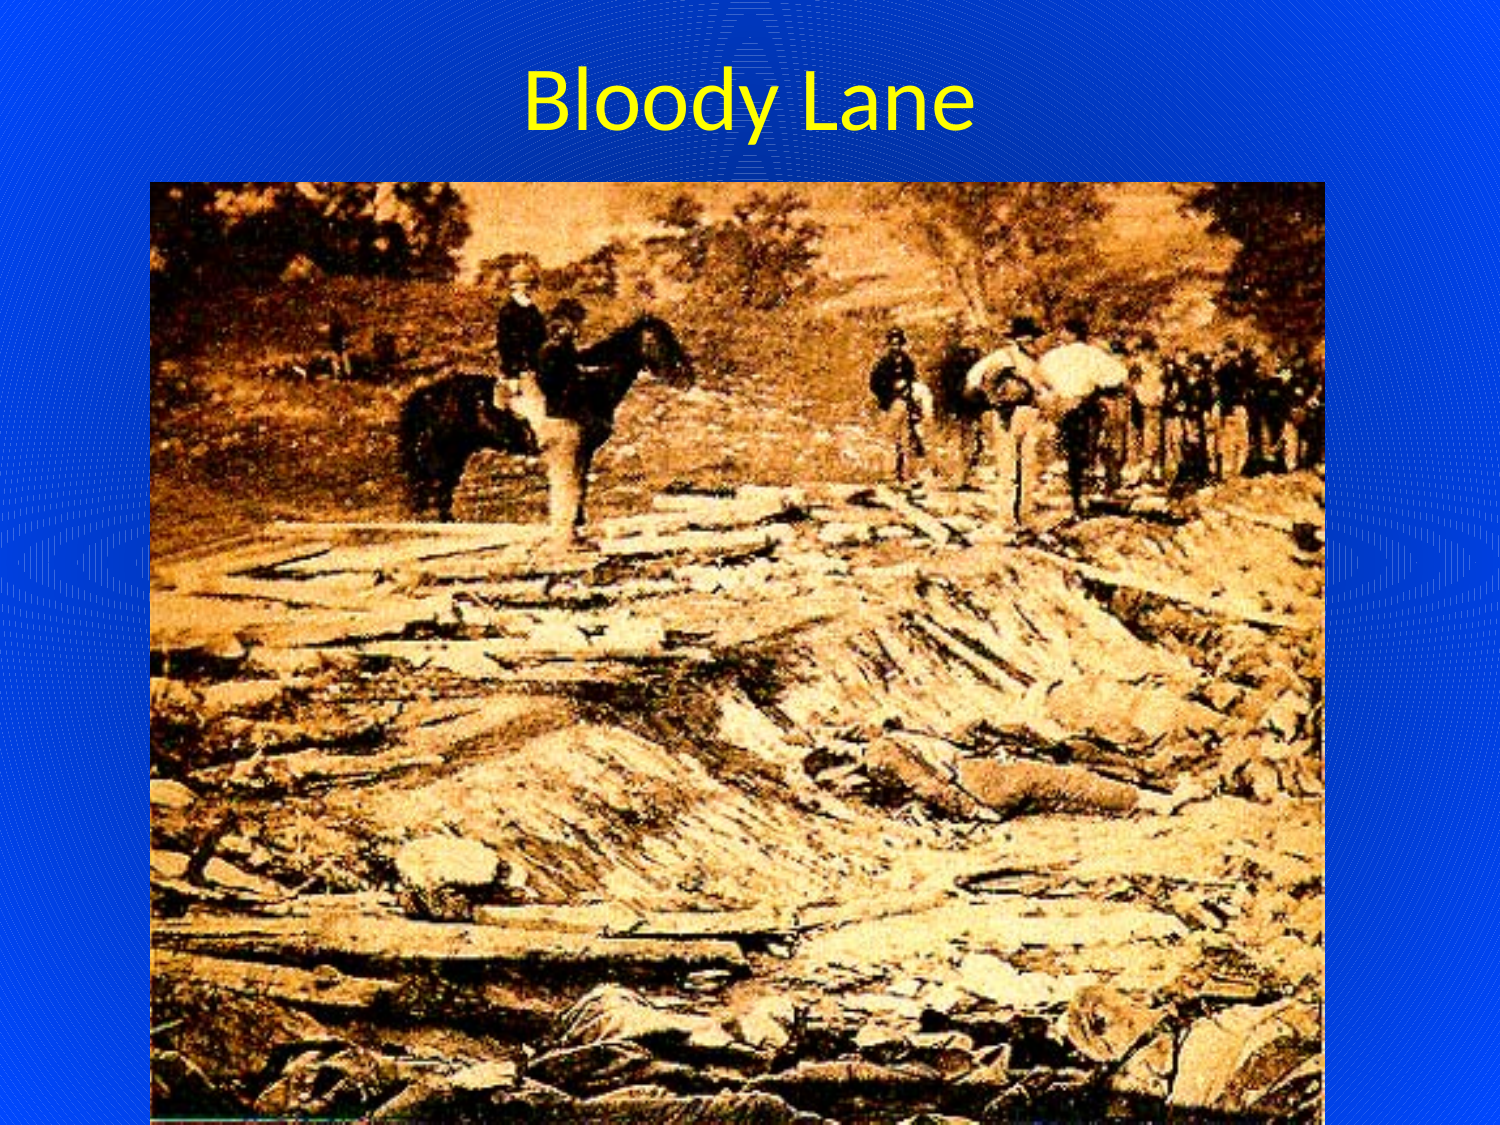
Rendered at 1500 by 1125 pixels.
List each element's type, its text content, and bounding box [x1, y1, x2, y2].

picture [149, 182, 1326, 1125]
title Bloody Lane [75, 0, 1425, 188]
